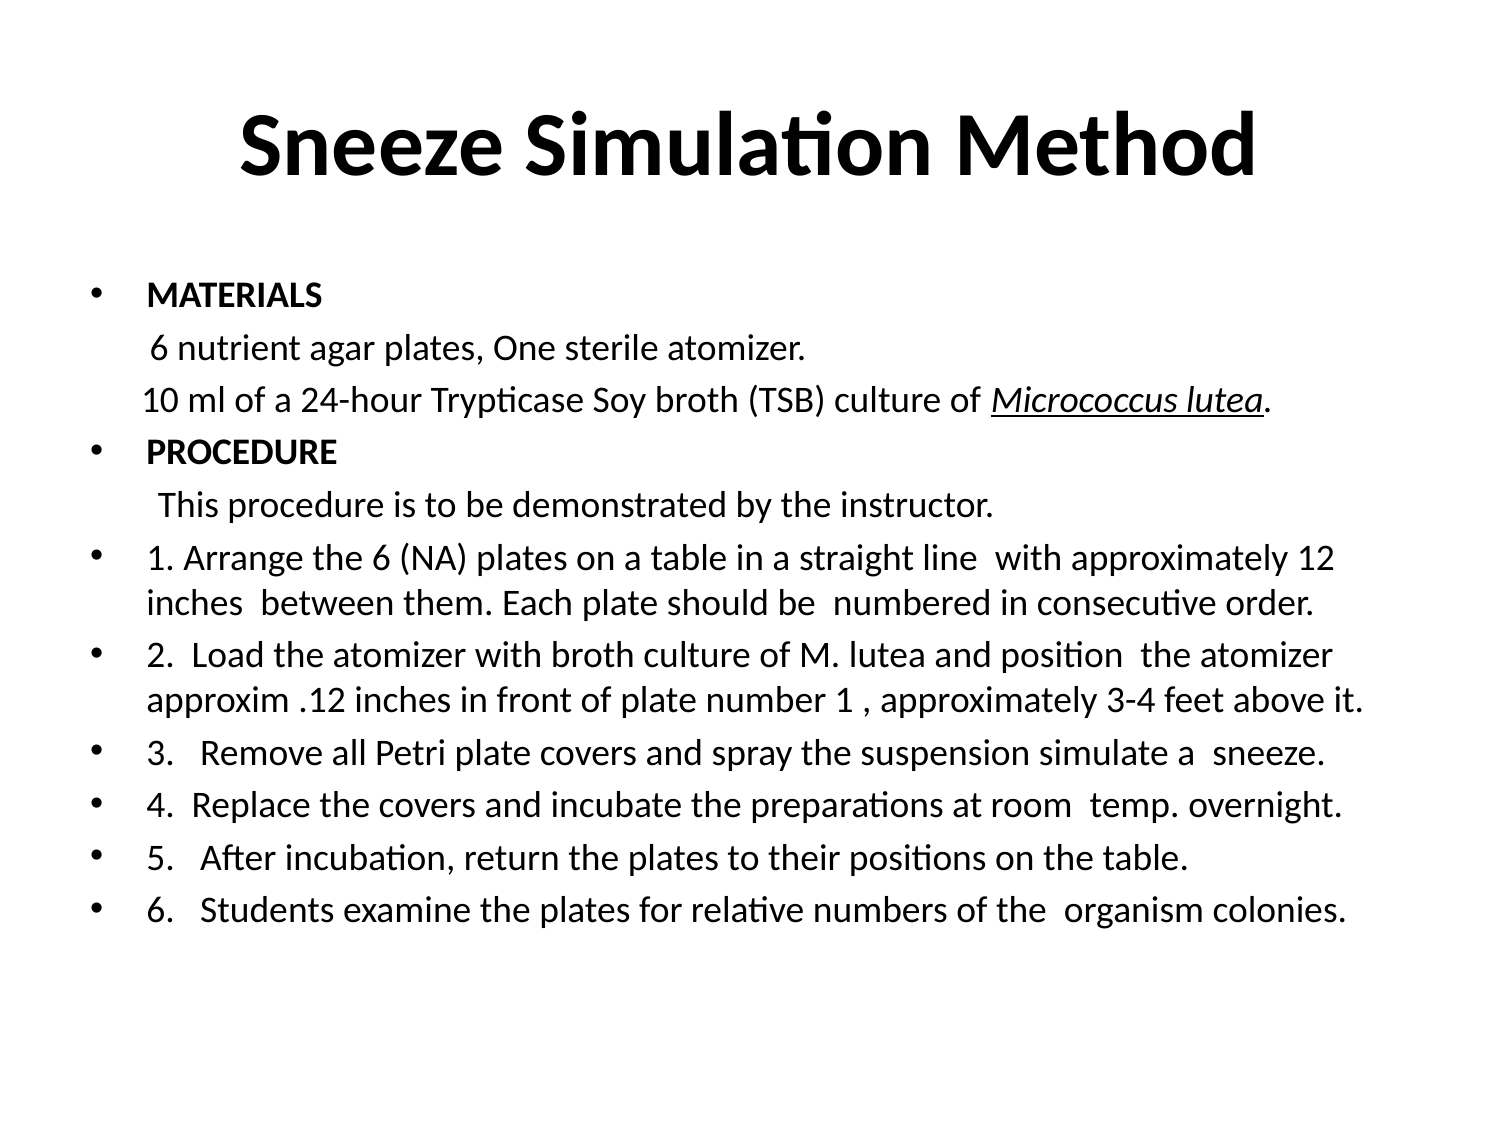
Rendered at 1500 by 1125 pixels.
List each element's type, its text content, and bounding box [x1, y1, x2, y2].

list MATERIALS 6 nutrient agar plates, One sterile atomizer. 10 ml of a 24-hour Trypticase Soy broth (TSB) culture of Micrococcus lutea. PROCEDURE This procedure is to be demonstrated by the instructor. 1. Arrange the 6 (NA) plates on a table in a straight line with approximately 12 inches between them. Each plate should be numbered in consecutive order. 2. Load the atomizer with broth culture of M. lutea and position the atomizer approxim .12 inches in front of plate number 1 , approximately 3-4 feet above it. 3. Remove all Petri plate covers and spray the suspension simulate a sneeze. 4. Replace the covers and incubate the preparations at room temp. overnight. 5. After incubation, return the plates to their positions on the table. 6. Students examine the plates for relative numbers of the organism colonies. [75, 262, 1425, 1005]
title Sneeze Simulation Method [75, 45, 1425, 233]
